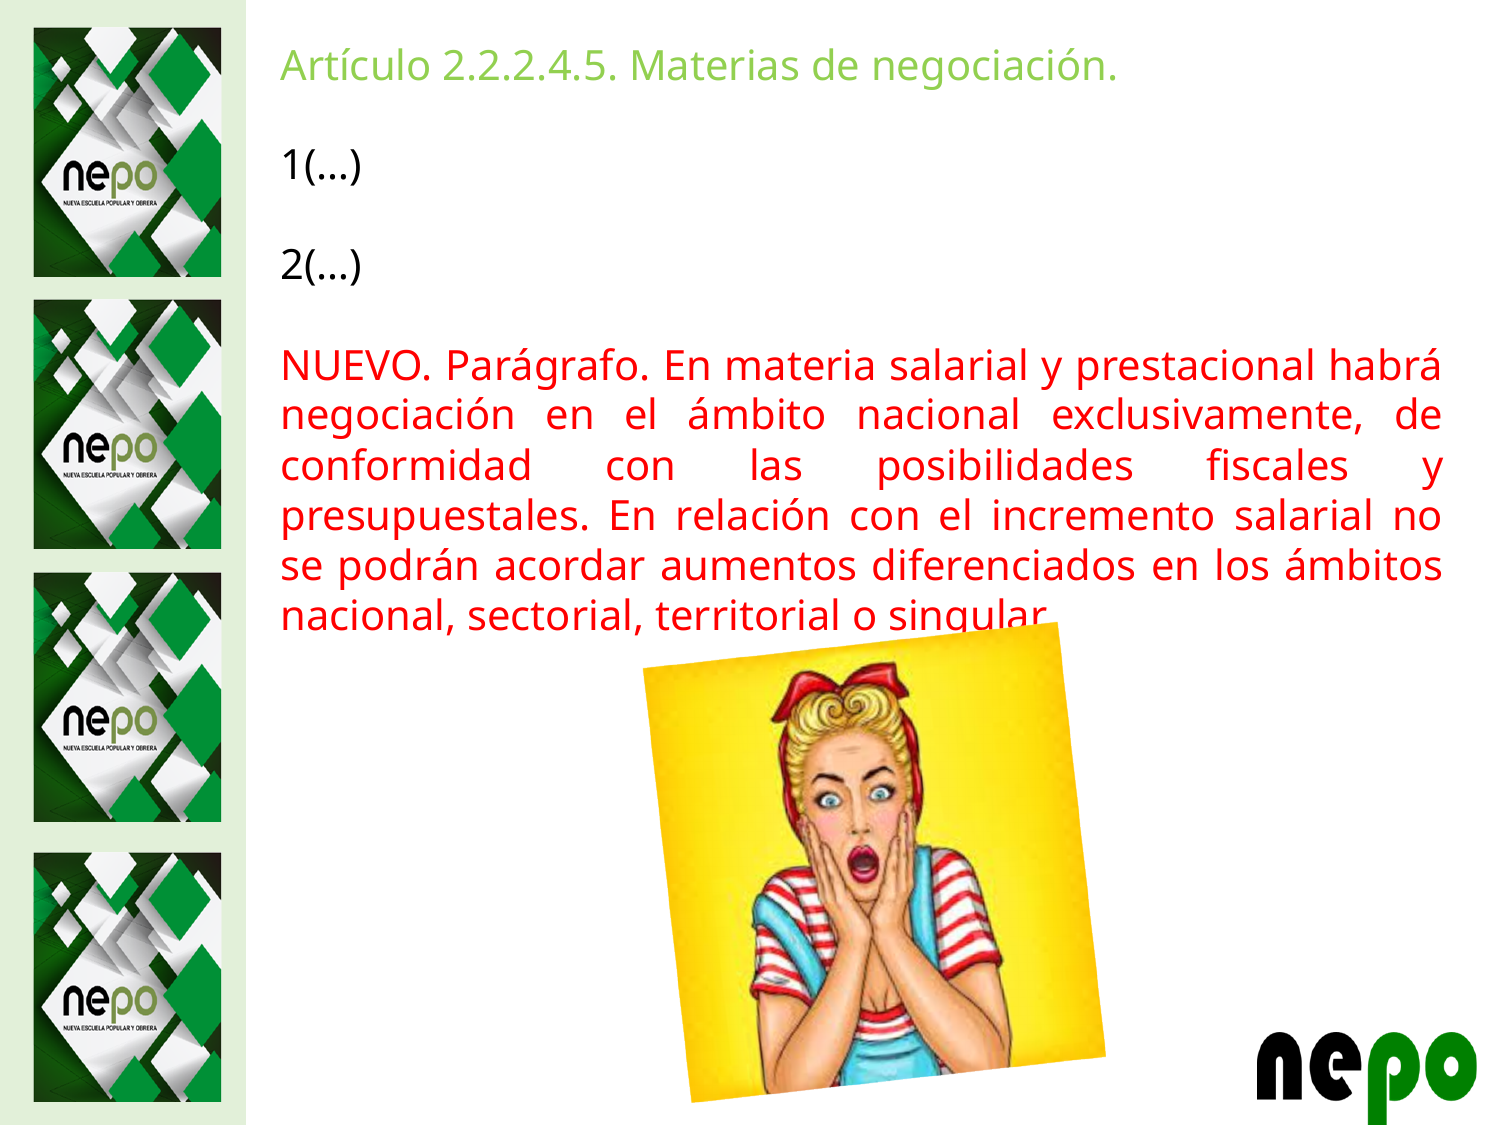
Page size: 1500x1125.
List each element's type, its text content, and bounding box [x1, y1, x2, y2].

picture [1257, 1032, 1477, 1125]
picture [643, 622, 1105, 1102]
text_box Artículo 2.2.2.4.5. Materias de negociación. 1(…) 2(…) NUEVO. Parágrafo. En materia salarial y prestacional habrá negociación en el ámbito nacional exclusivamente, de conformidad con las posibilidades fiscales y presupuestales. En relación con el incremento salarial no se podrán acordar aumentos diferenciados en los ámbitos nacional, sectorial, territorial o singular. [265, 30, 1459, 746]
picture [0, 0, 246, 1125]
